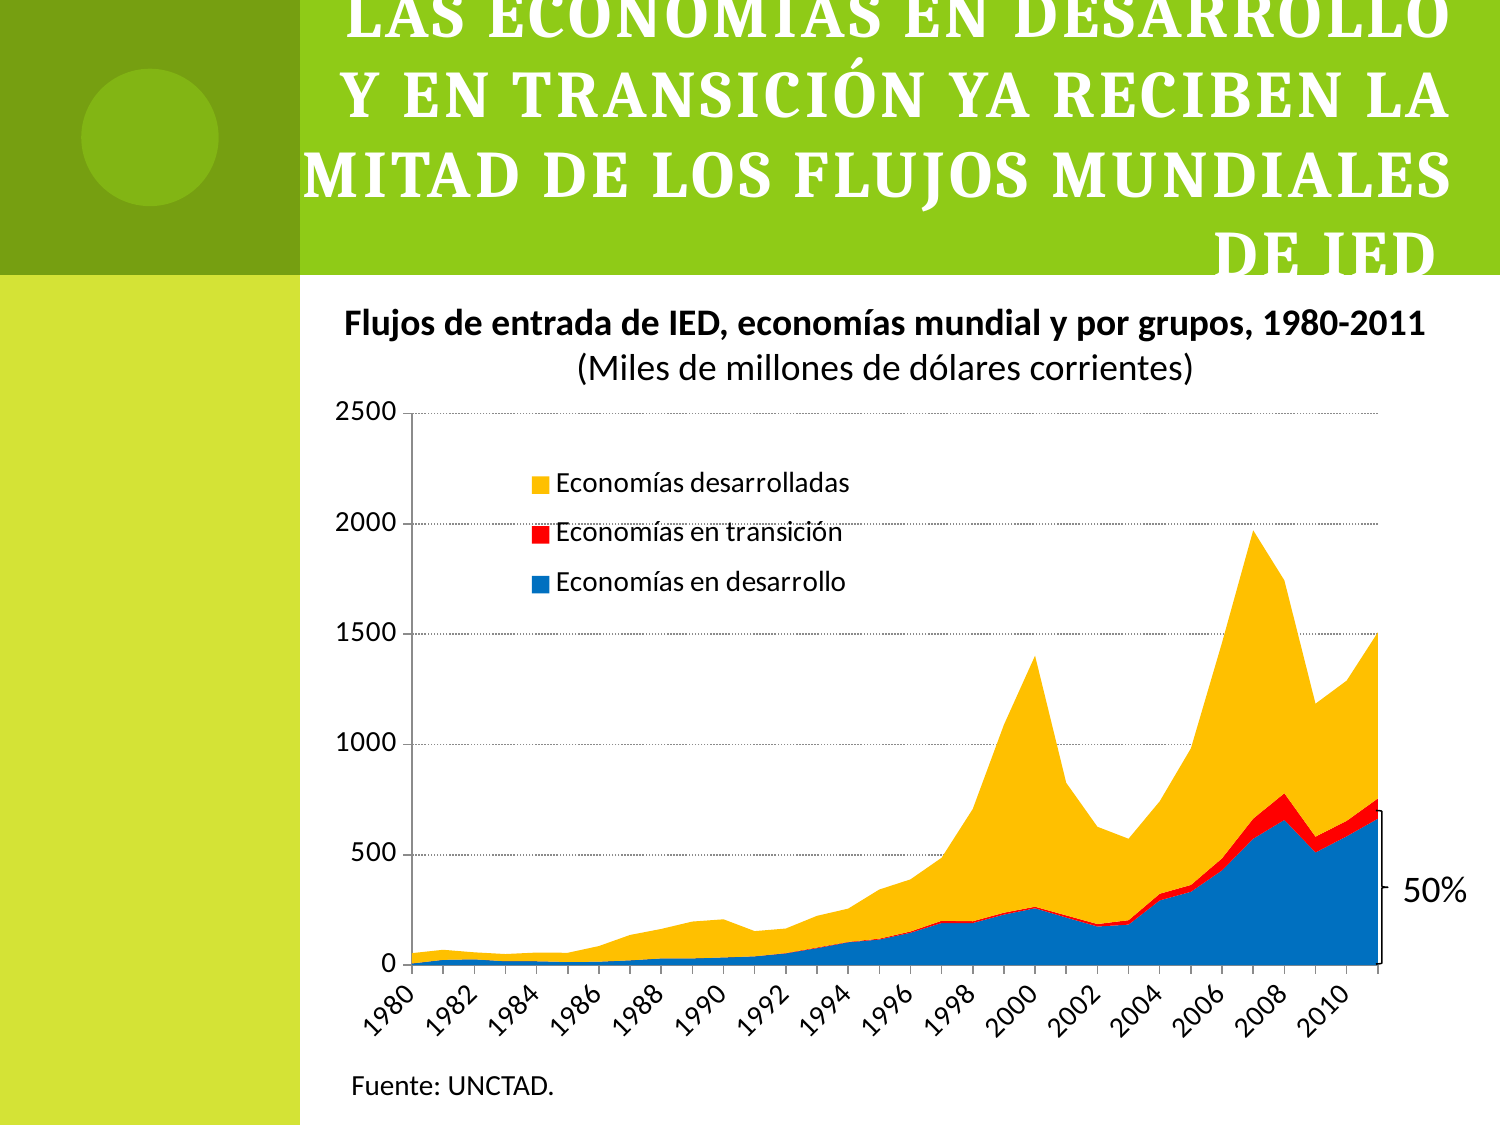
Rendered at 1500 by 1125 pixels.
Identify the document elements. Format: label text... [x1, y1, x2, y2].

chart [312, 385, 1400, 1059]
text_box 50% [1406, 857, 1500, 918]
text_box Flujos de entrada de IED, economías mundial y por grupos, 1980-2011 (Miles de millones de dólares corrientes) [312, 290, 1459, 396]
text_box Fuente: UNCTAD. [336, 1066, 774, 1125]
title las economías en desarrollo y en transición ya reciben la mitad de los flujos mundiales de IED [277, 37, 1471, 225]
